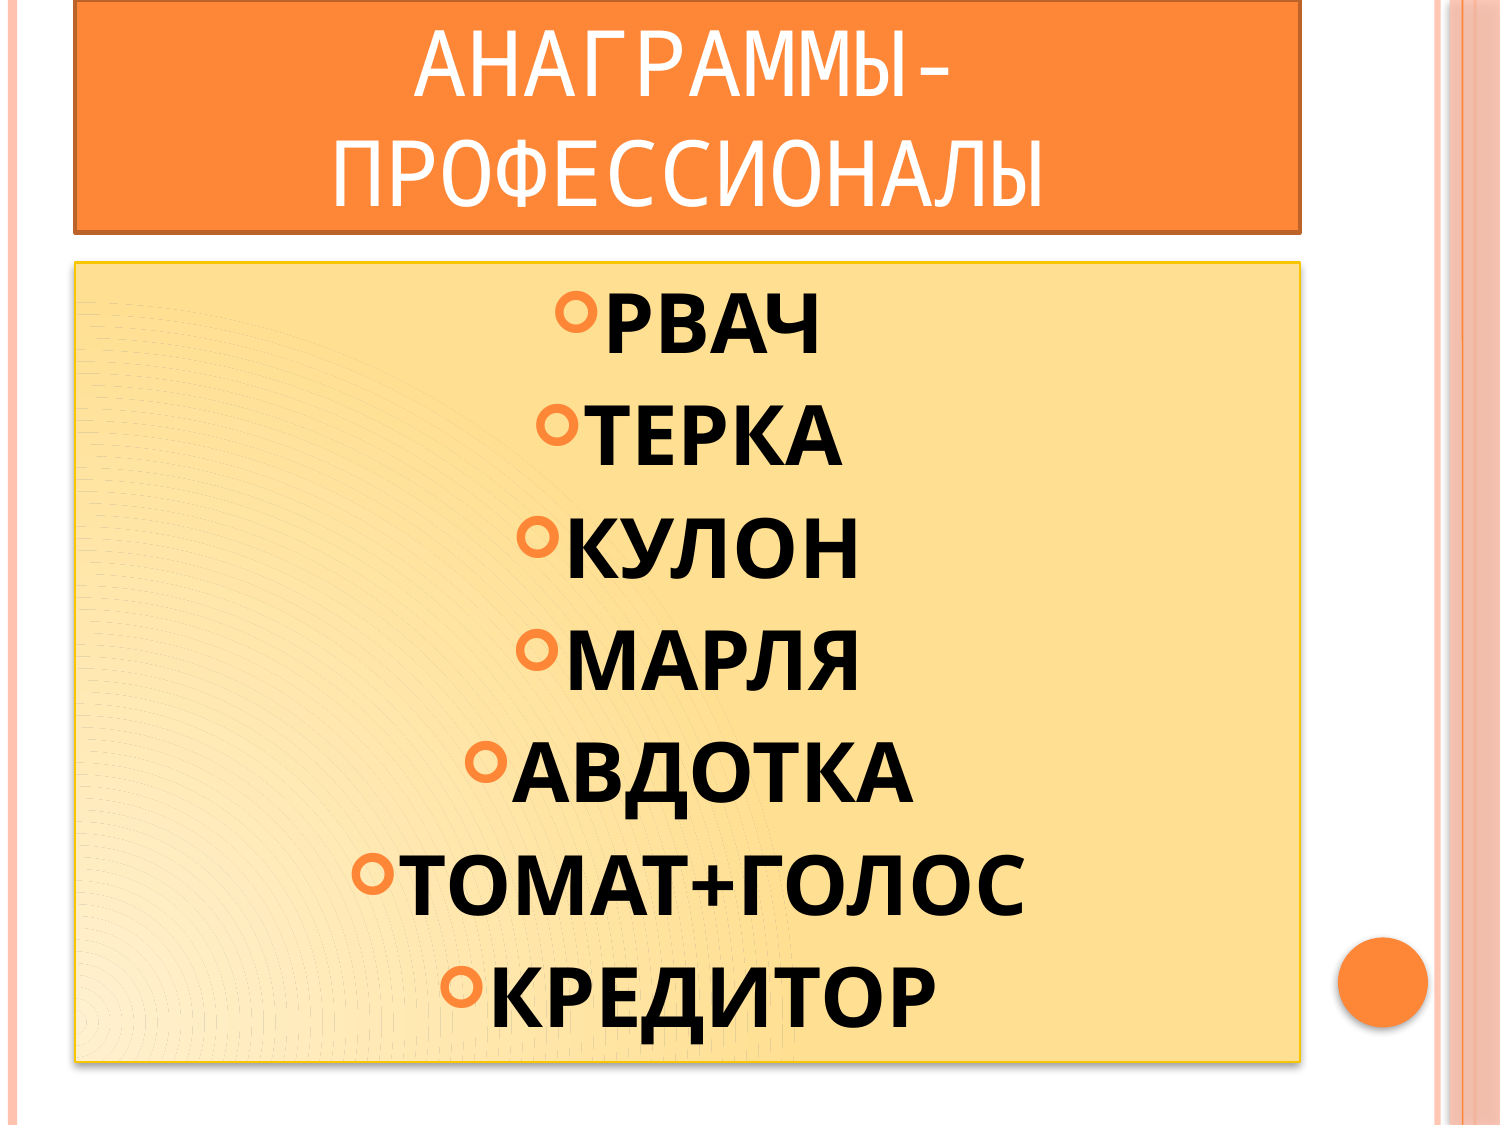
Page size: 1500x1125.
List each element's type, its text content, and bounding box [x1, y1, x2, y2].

list РВАЧ ТЕРКА КУЛОН МАРЛЯ АВДОТКА ТОМАТ+ГОЛОС КРЕДИТОР [74, 261, 1301, 1063]
title Анаграммы-профессионалы [73, 0, 1302, 235]
